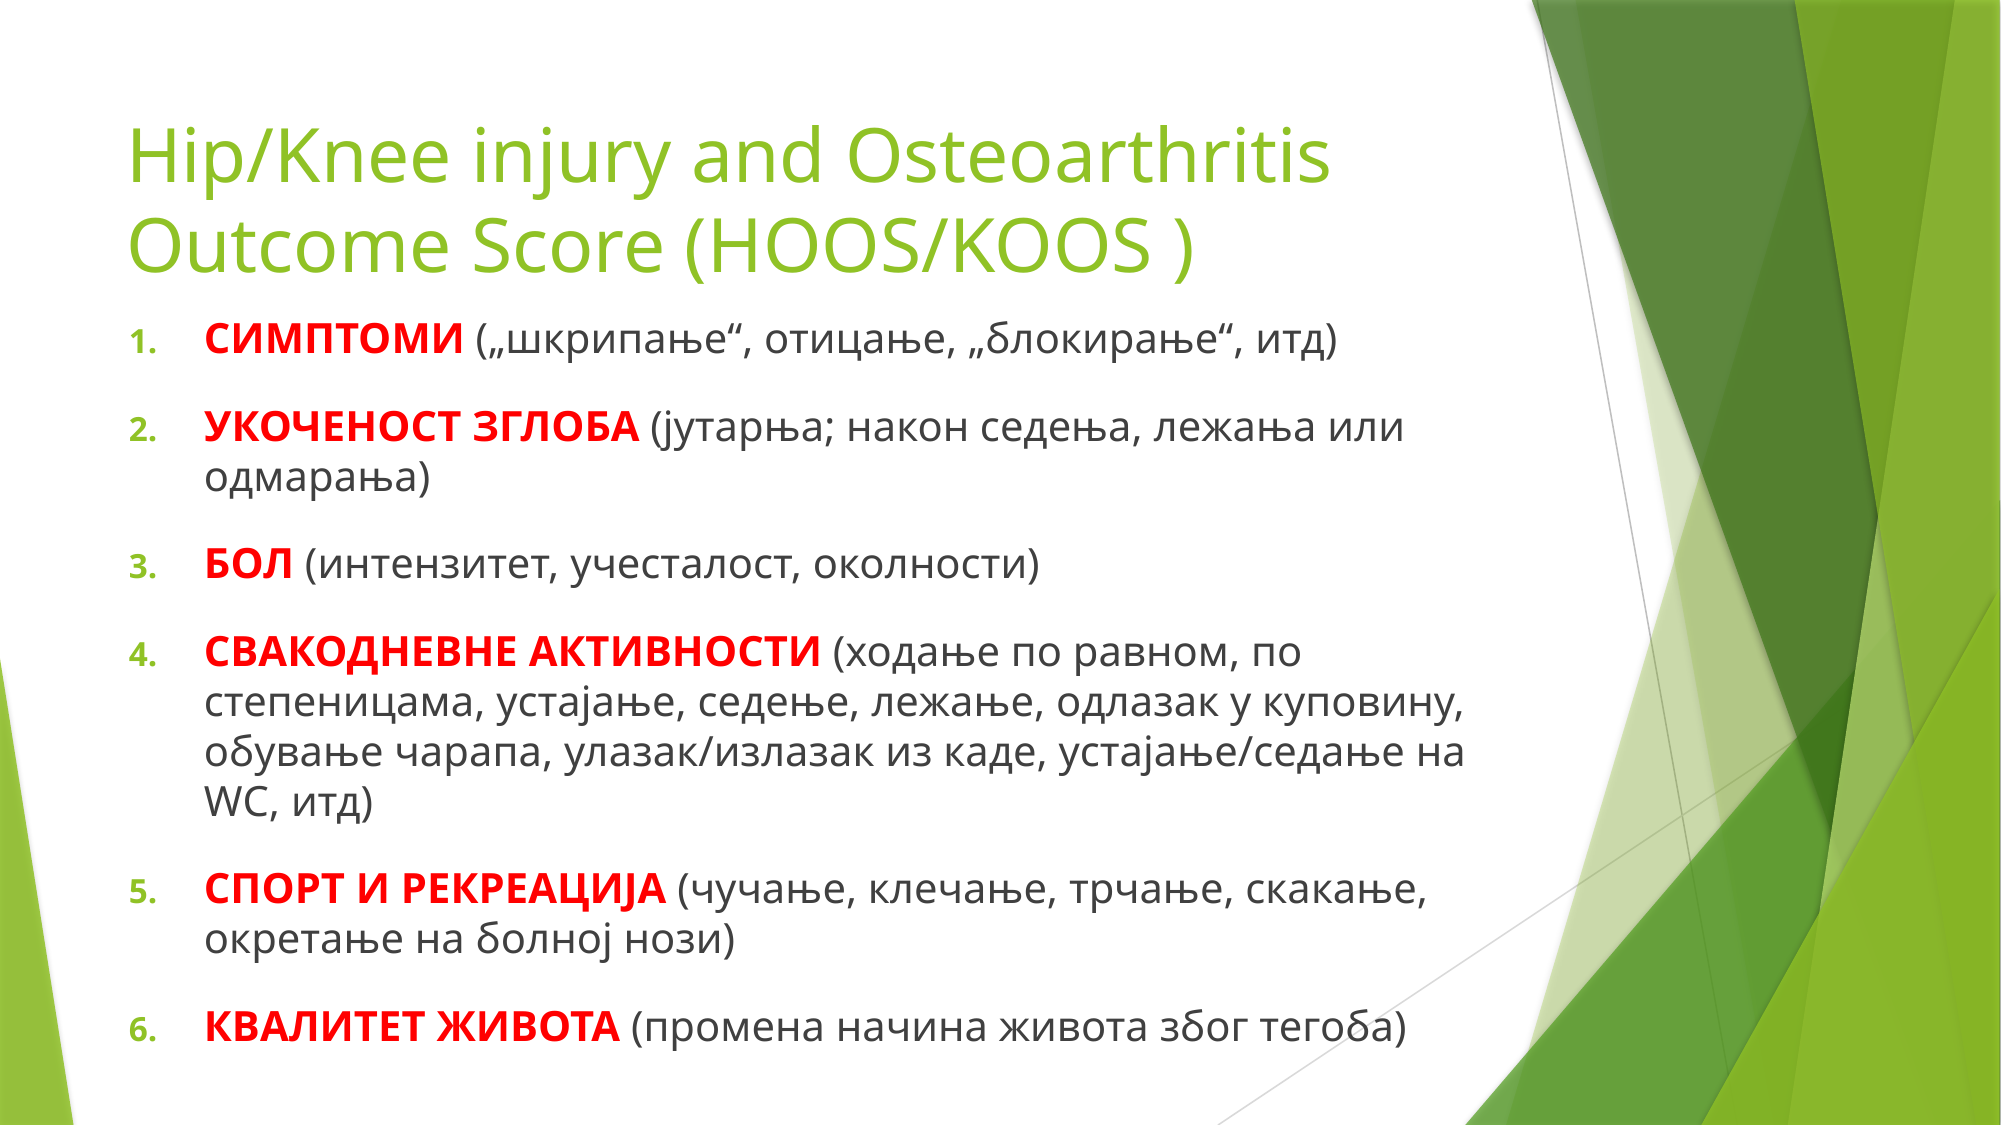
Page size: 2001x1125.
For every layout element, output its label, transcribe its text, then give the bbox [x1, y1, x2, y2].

list СИМПТОМИ („шкрипање“, отицање, „блокирање“, итд) УКОЧЕНОСТ ЗГЛОБА (јутарња; након седења, лежања или одмарања) БОЛ (интензитет, учесталост, околности) СВАКОДНЕВНЕ АКТИВНОСТИ (ходање по равном, по степеницама, устајање, седење, лежање, одлазак у куповину, обување чарапа, улазак/излазак из каде, устајање/седање на WC, итд) СПОРТ И РЕКРЕАЦИЈА (чучање, клечање, трчање, скакање, окретање на болној нози) КВАЛИТЕТ ЖИВОТА (промена начина живота због тегоба) [111, 304, 1522, 1125]
title Hip/Knee injury and Osteoarthritis Outcome Score (HOOS/KOOS ) [111, 99, 1522, 304]
